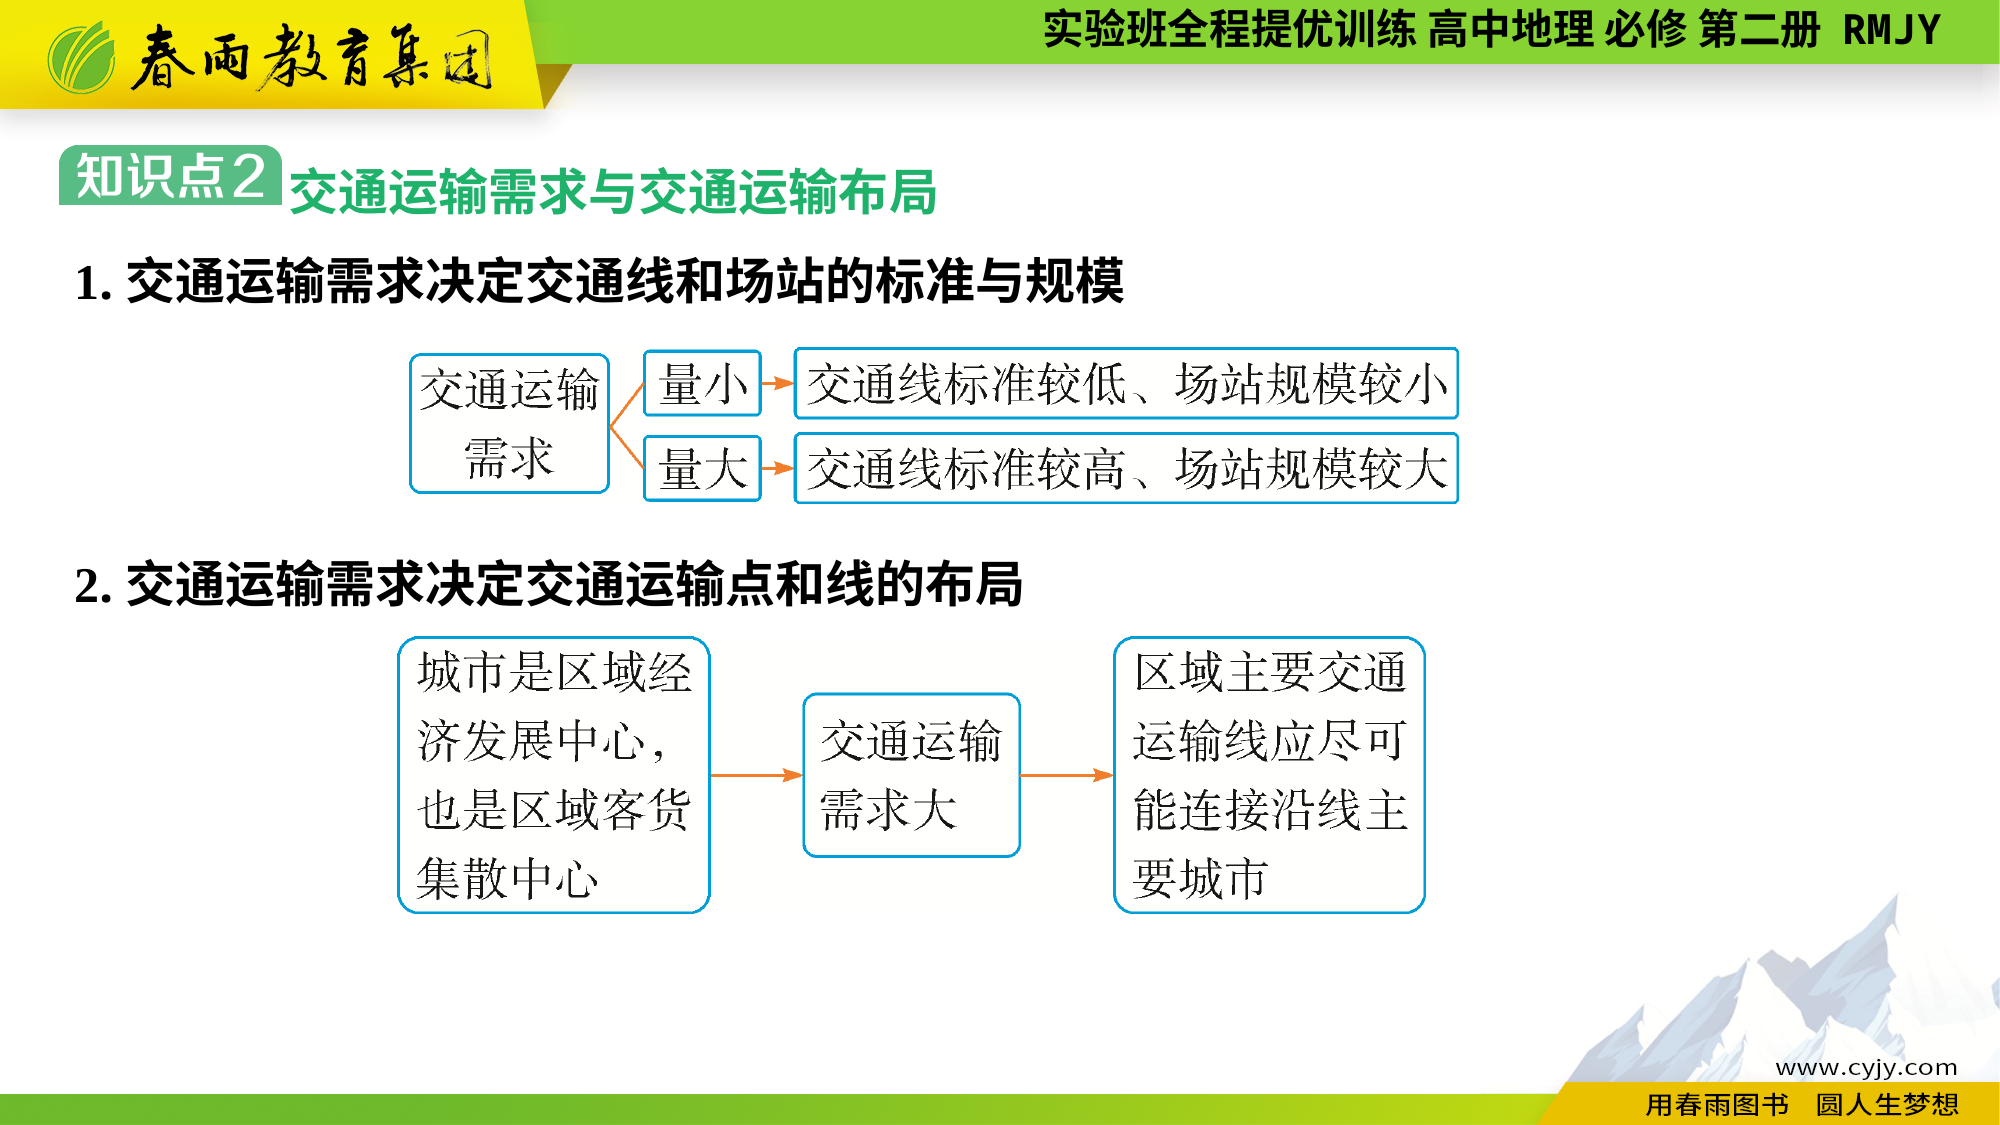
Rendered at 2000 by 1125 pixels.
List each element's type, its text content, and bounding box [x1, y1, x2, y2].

text_box 2.交通运输需求决定交通运输点和线的布局 [59, 515, 1944, 621]
picture [0, 0, 2000, 1125]
list 交通运输需求与交通运输布局 1.交通运输需求决定交通线和场站的标准与规模 [59, 122, 1944, 320]
